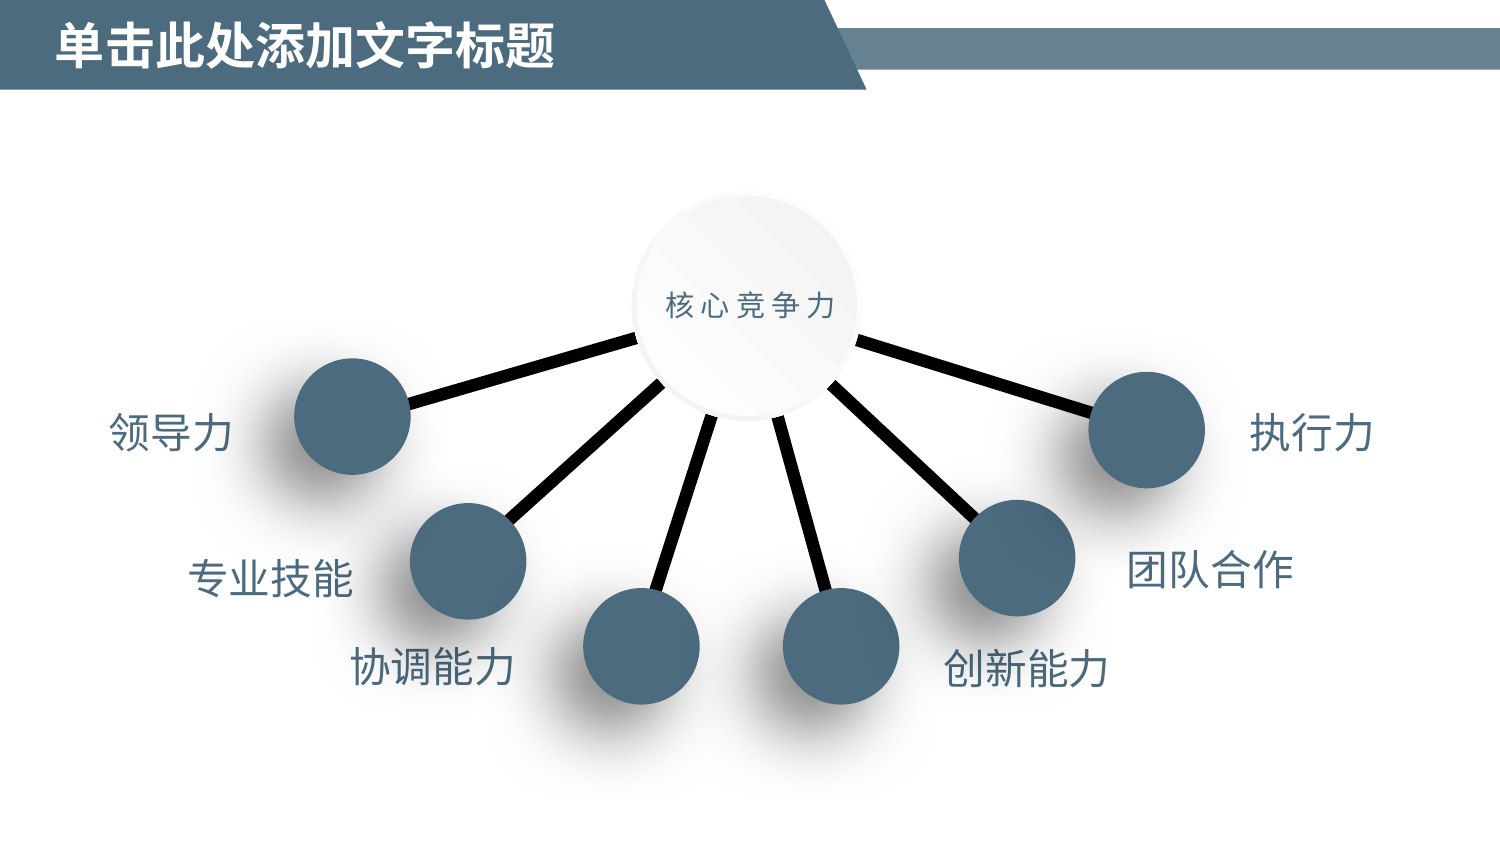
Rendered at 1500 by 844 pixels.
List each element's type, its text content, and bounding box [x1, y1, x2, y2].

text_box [631, 190, 862, 421]
text_box [957, 498, 1077, 618]
text_box [293, 357, 412, 476]
text_box 领导力 [94, 399, 230, 465]
text_box [408, 502, 528, 621]
text_box [1087, 370, 1206, 490]
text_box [466, 305, 640, 559]
text_box 专业技能 [172, 545, 336, 611]
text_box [746, 559, 842, 647]
text_box 创新能力 [928, 635, 1126, 701]
text_box [781, 587, 901, 706]
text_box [746, 305, 1147, 431]
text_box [351, 305, 466, 421]
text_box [640, 421, 746, 639]
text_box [746, 431, 1018, 559]
text_box [582, 587, 701, 706]
text_box 团队合作 [1112, 536, 1309, 602]
text_box 执行力 [1235, 399, 1390, 465]
text_box 协调能力 [334, 633, 508, 698]
